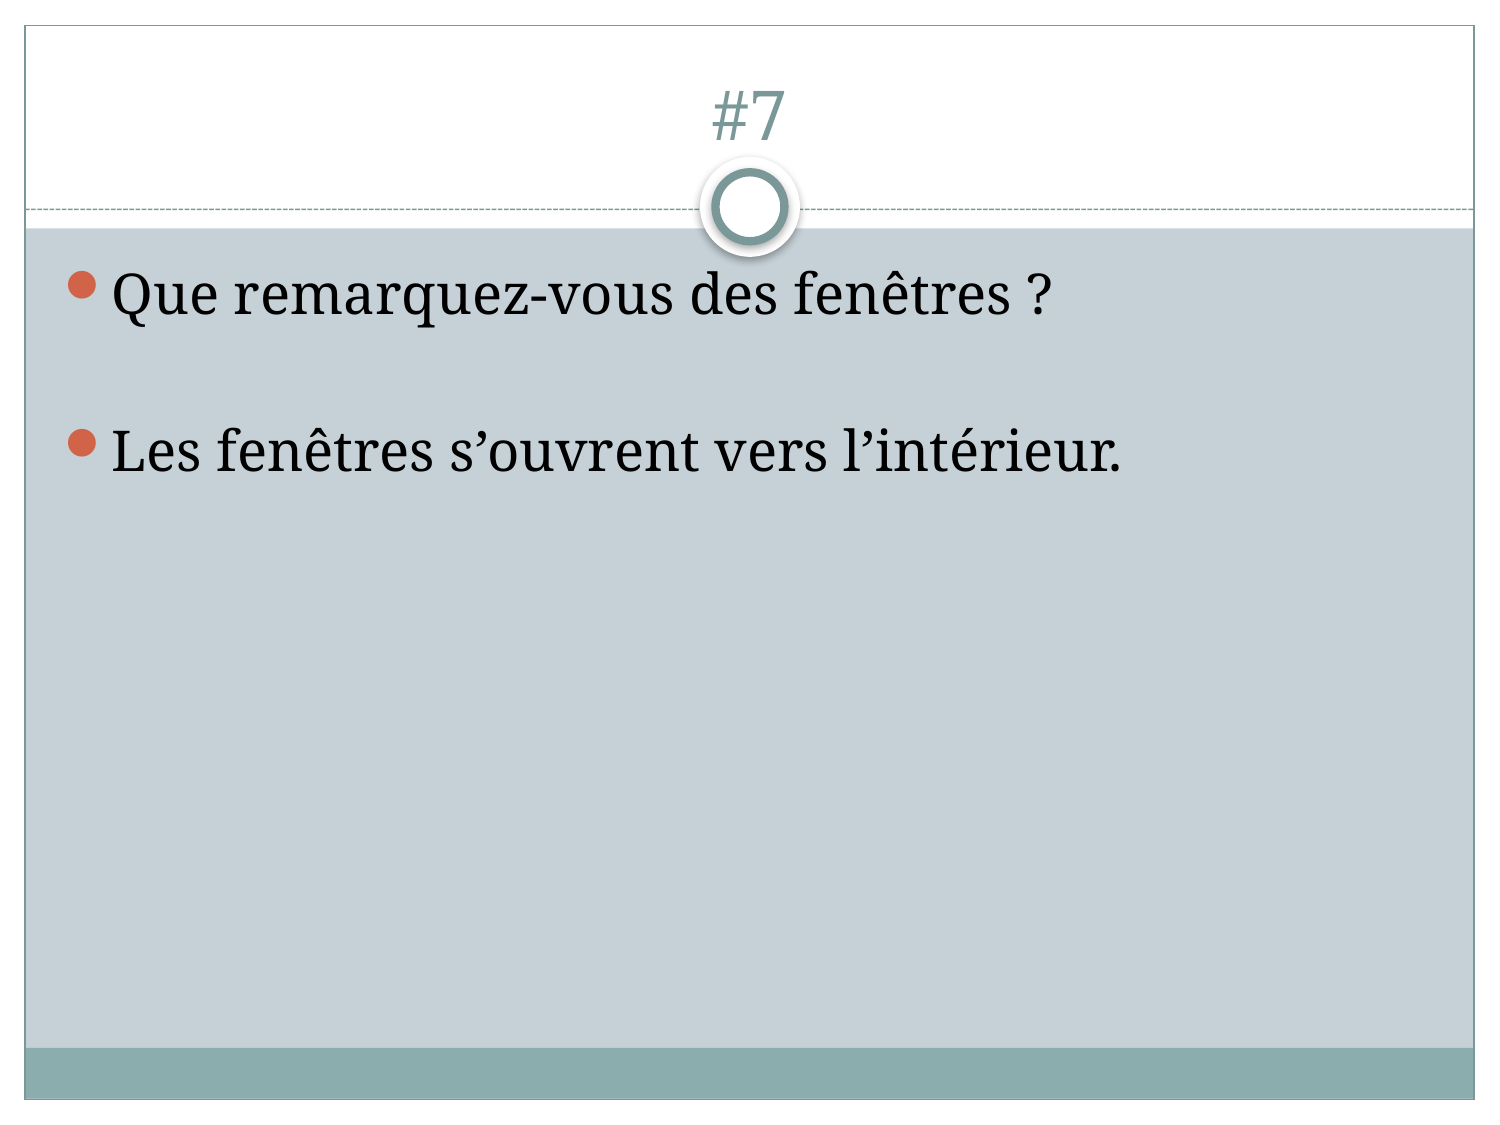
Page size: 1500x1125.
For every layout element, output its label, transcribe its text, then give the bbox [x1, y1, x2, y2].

title #7 [49, 37, 1450, 162]
list Que remarquez-vous des fenêtres ? Les fenêtres s’ouvrent vers l’intérieur. [49, 250, 1445, 1001]
